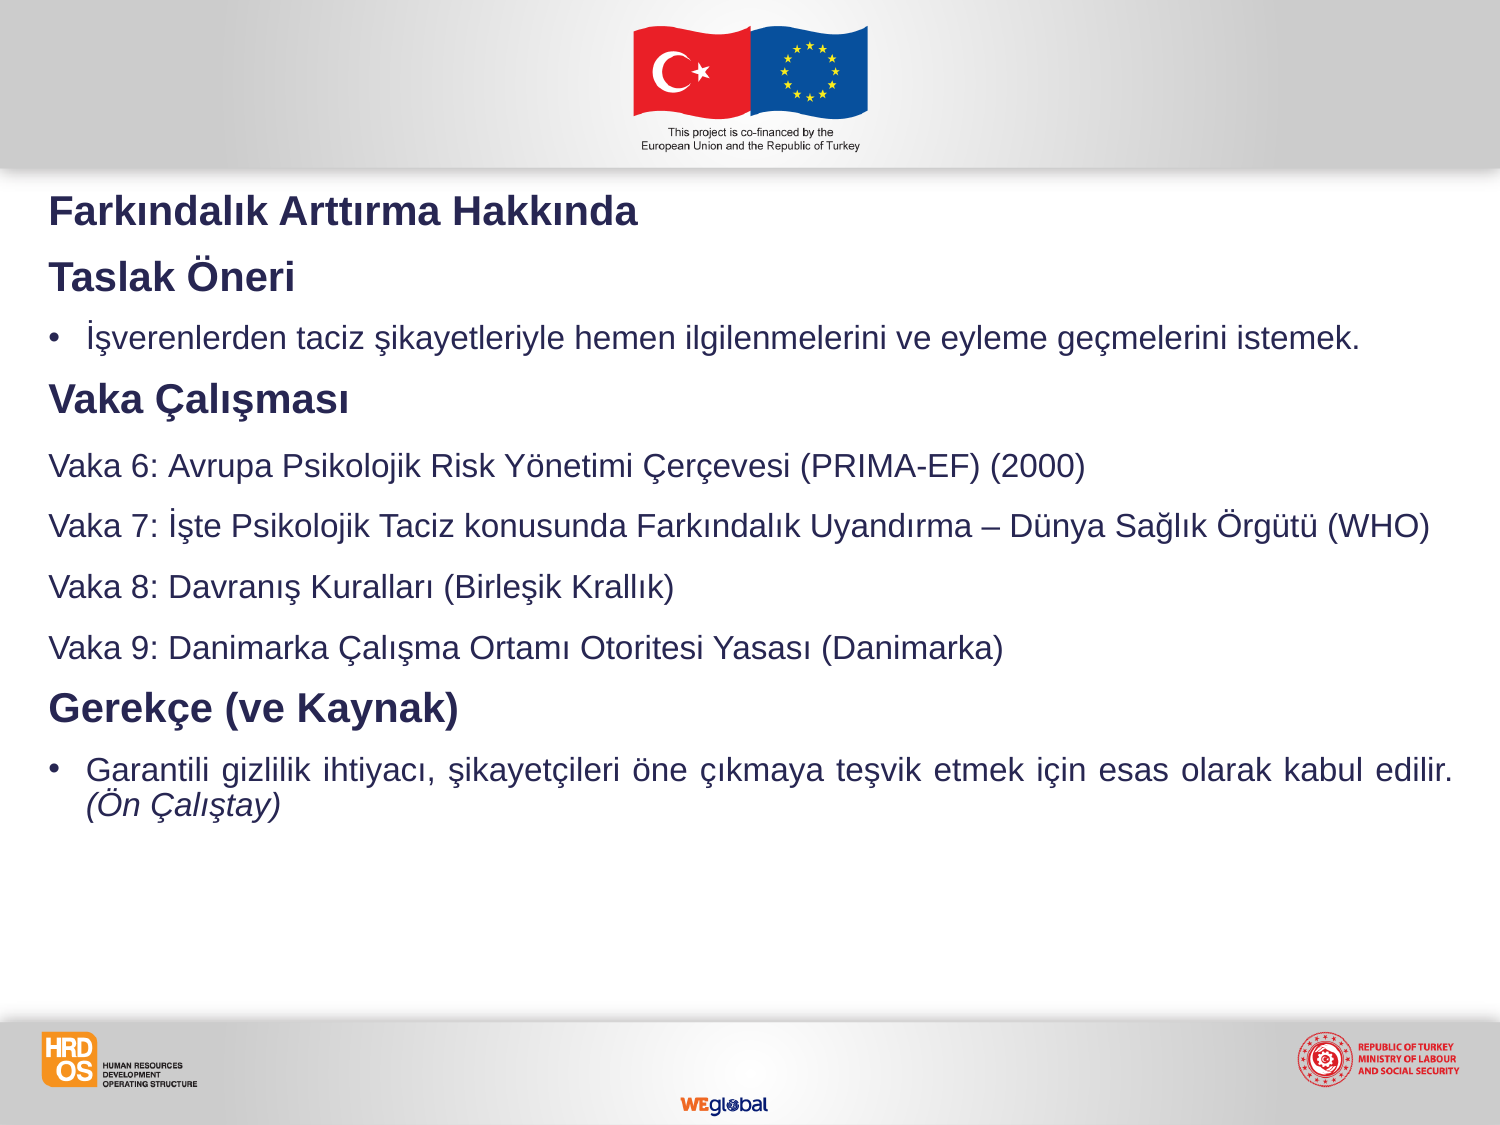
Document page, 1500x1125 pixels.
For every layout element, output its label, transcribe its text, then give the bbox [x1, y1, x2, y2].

picture [0, 0, 1500, 1125]
list Farkındalık Arttırma Hakkında Taslak Öneri İşverenlerden taciz şikayetleriyle hemen ilgilenmelerini ve eyleme geçmelerini istemek. Vaka Çalışması Vaka 6: Avrupa Psikolojik Risk Yönetimi Çerçevesi (PRIMA-EF) (2000) Vaka 7: İşte Psikolojik Taciz konusunda Farkındalık Uyandırma – Dünya Sağlık Örgütü (WHO) Vaka 8: Davranış Kuralları (Birleşik Krallık) Vaka 9: Danimarka Çalışma Ortamı Otoritesi Yasası (Danimarka) Gerekçe (ve Kaynak) Garantili gizlilik ihtiyacı, şikayetçileri öne çıkmaya teşvik etmek için esas olarak kabul edilir. (Ön Çalıştay) [33, 181, 1472, 1005]
